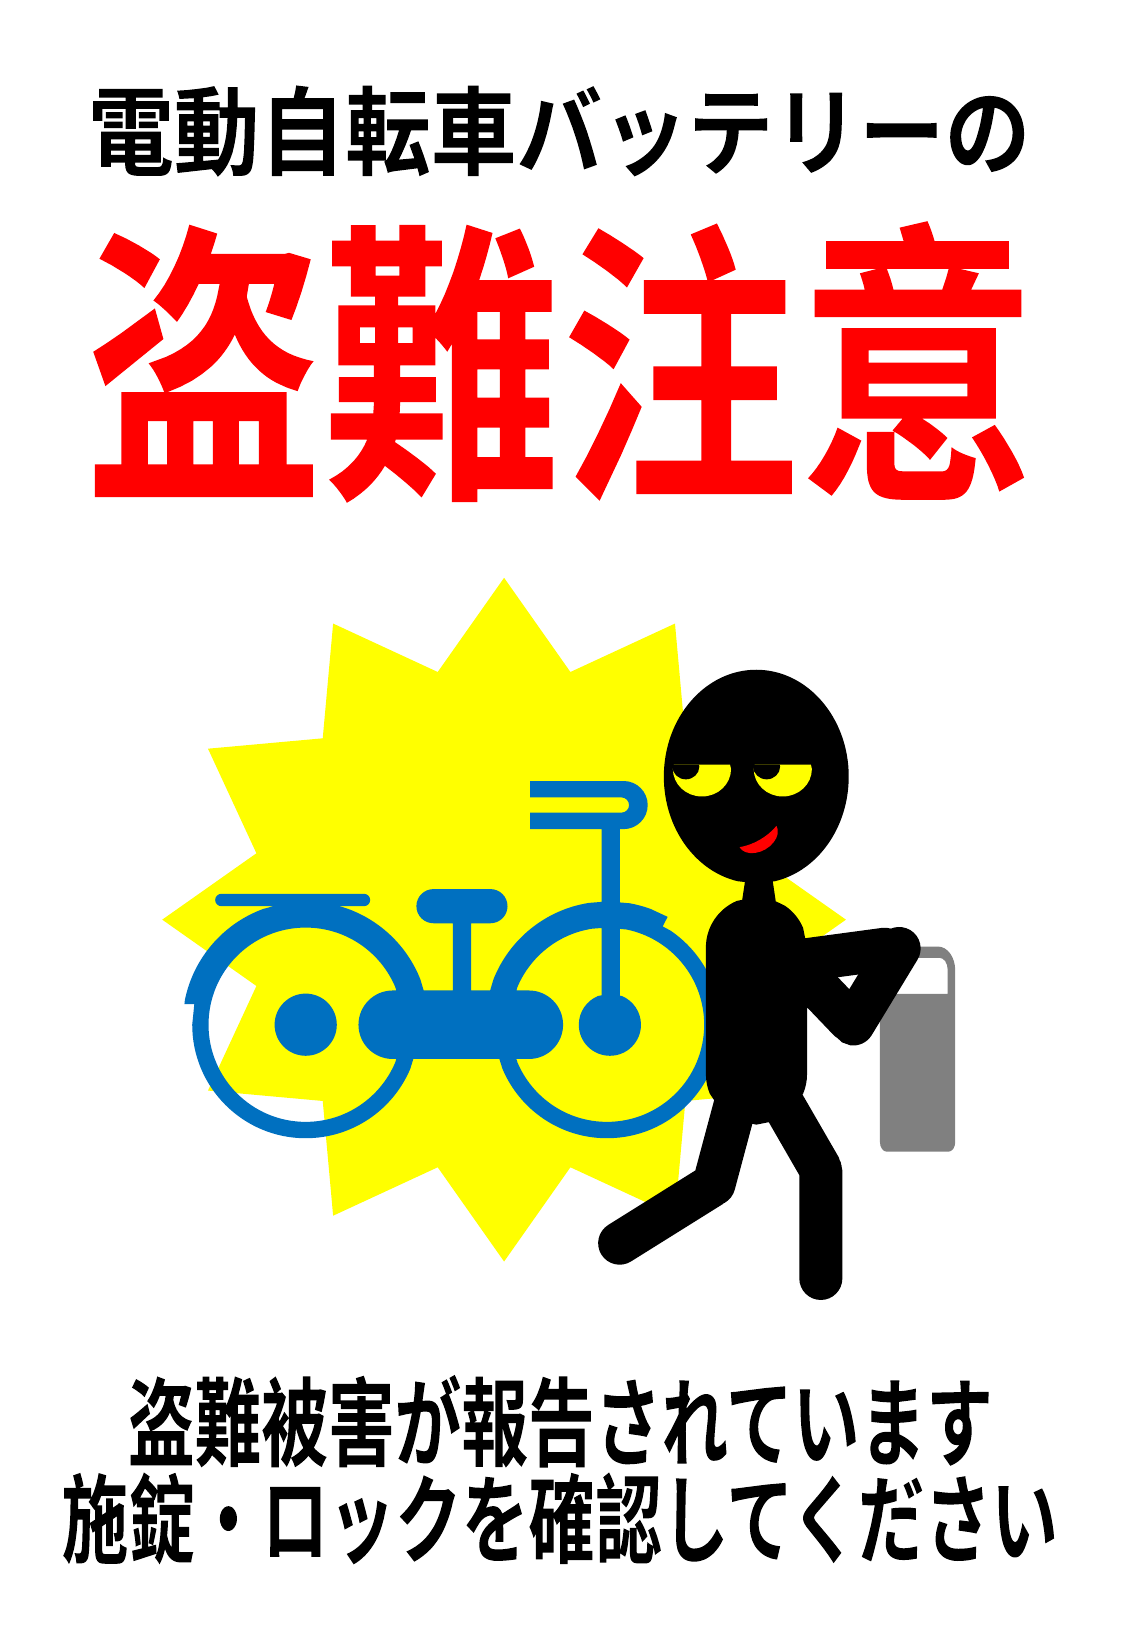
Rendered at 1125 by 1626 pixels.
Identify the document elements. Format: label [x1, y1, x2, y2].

text_box [161, 577, 956, 1301]
